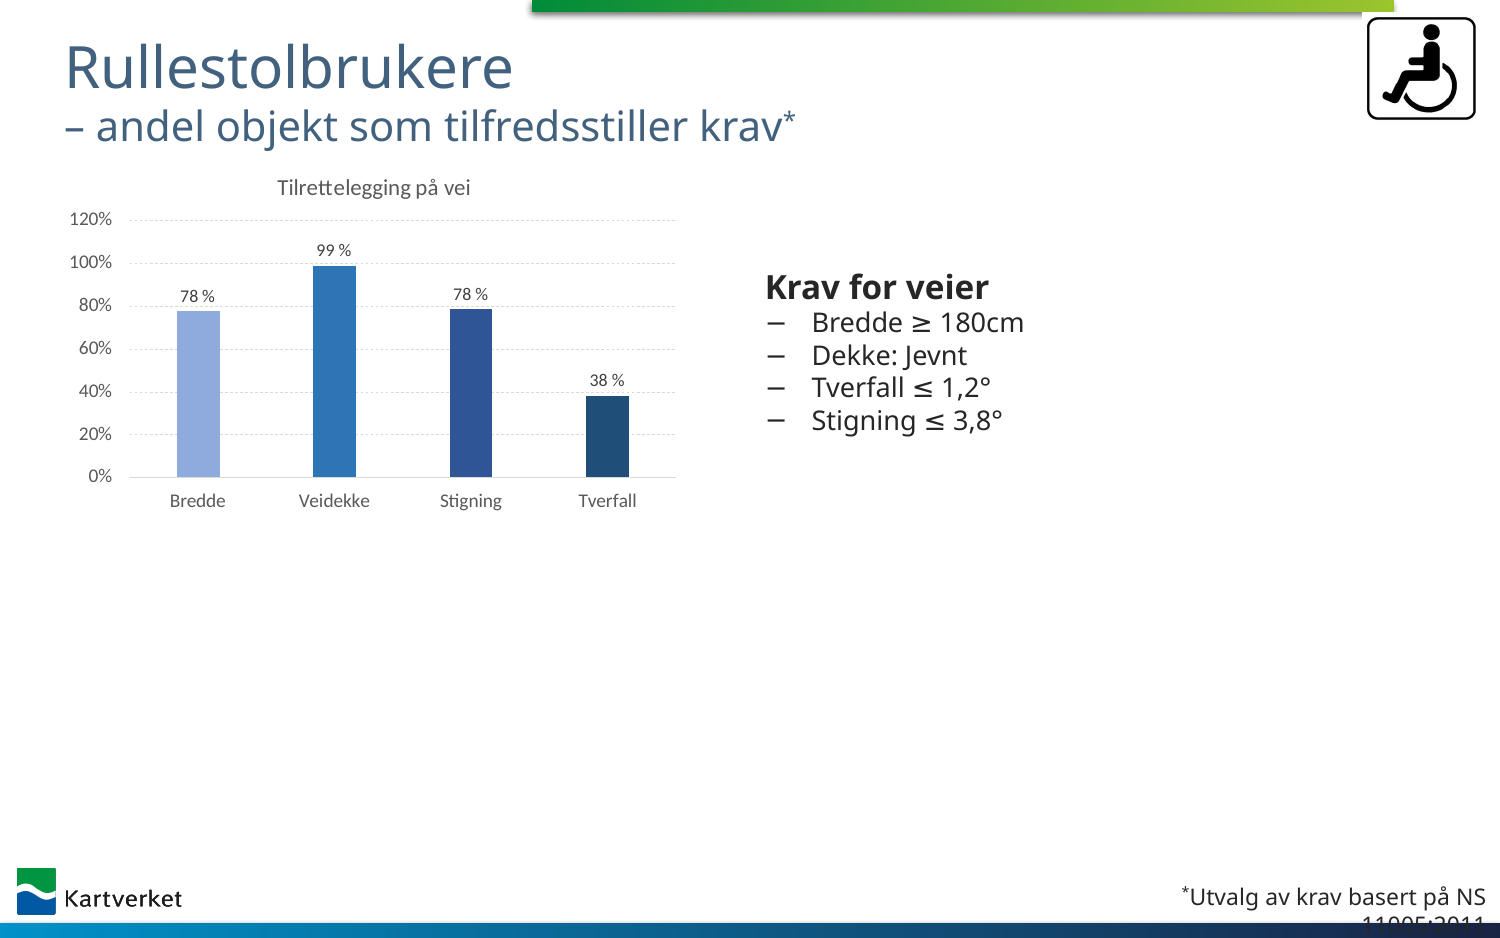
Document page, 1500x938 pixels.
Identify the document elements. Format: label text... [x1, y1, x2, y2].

picture [1362, 12, 1481, 126]
picture [62, 166, 687, 519]
text_box Rullestolbrukere – andel objekt som tilfredsstiller krav* [49, 25, 1431, 158]
text_box *Utvalg av krav basert på NS 11005:2011 [1068, 873, 1500, 938]
text_box Krav for veier Bredde ≥ 180cm Dekke: Jevnt Tverfall ≤ 1,2° Stigning ≤ 3,8° [750, 258, 1234, 444]
